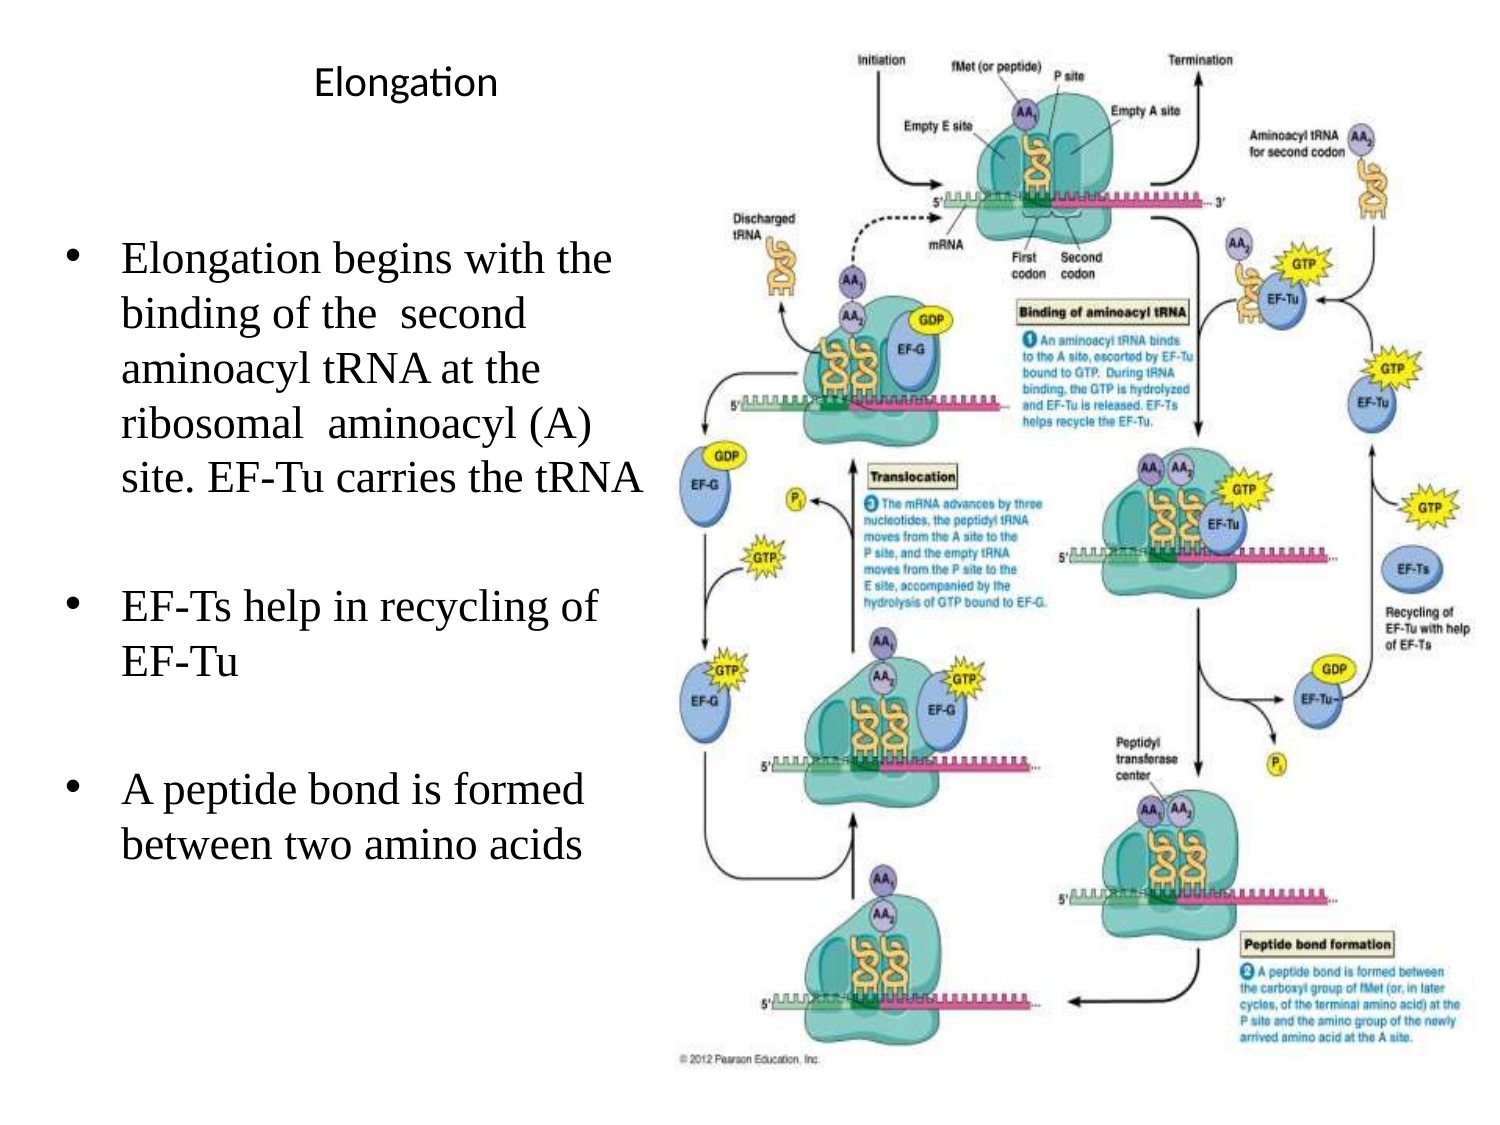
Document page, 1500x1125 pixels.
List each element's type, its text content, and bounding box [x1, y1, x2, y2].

text_box [675, 50, 1475, 1075]
list Elongation begins with the binding of the second aminoacyl tRNA at the ribosomal aminoacyl (A) site. EF-Tu carries the tRNA EF-Ts help in recycling of EF-Tu A peptide bond is formed between two amino acids [50, 220, 663, 963]
title Elongation [75, 45, 738, 113]
